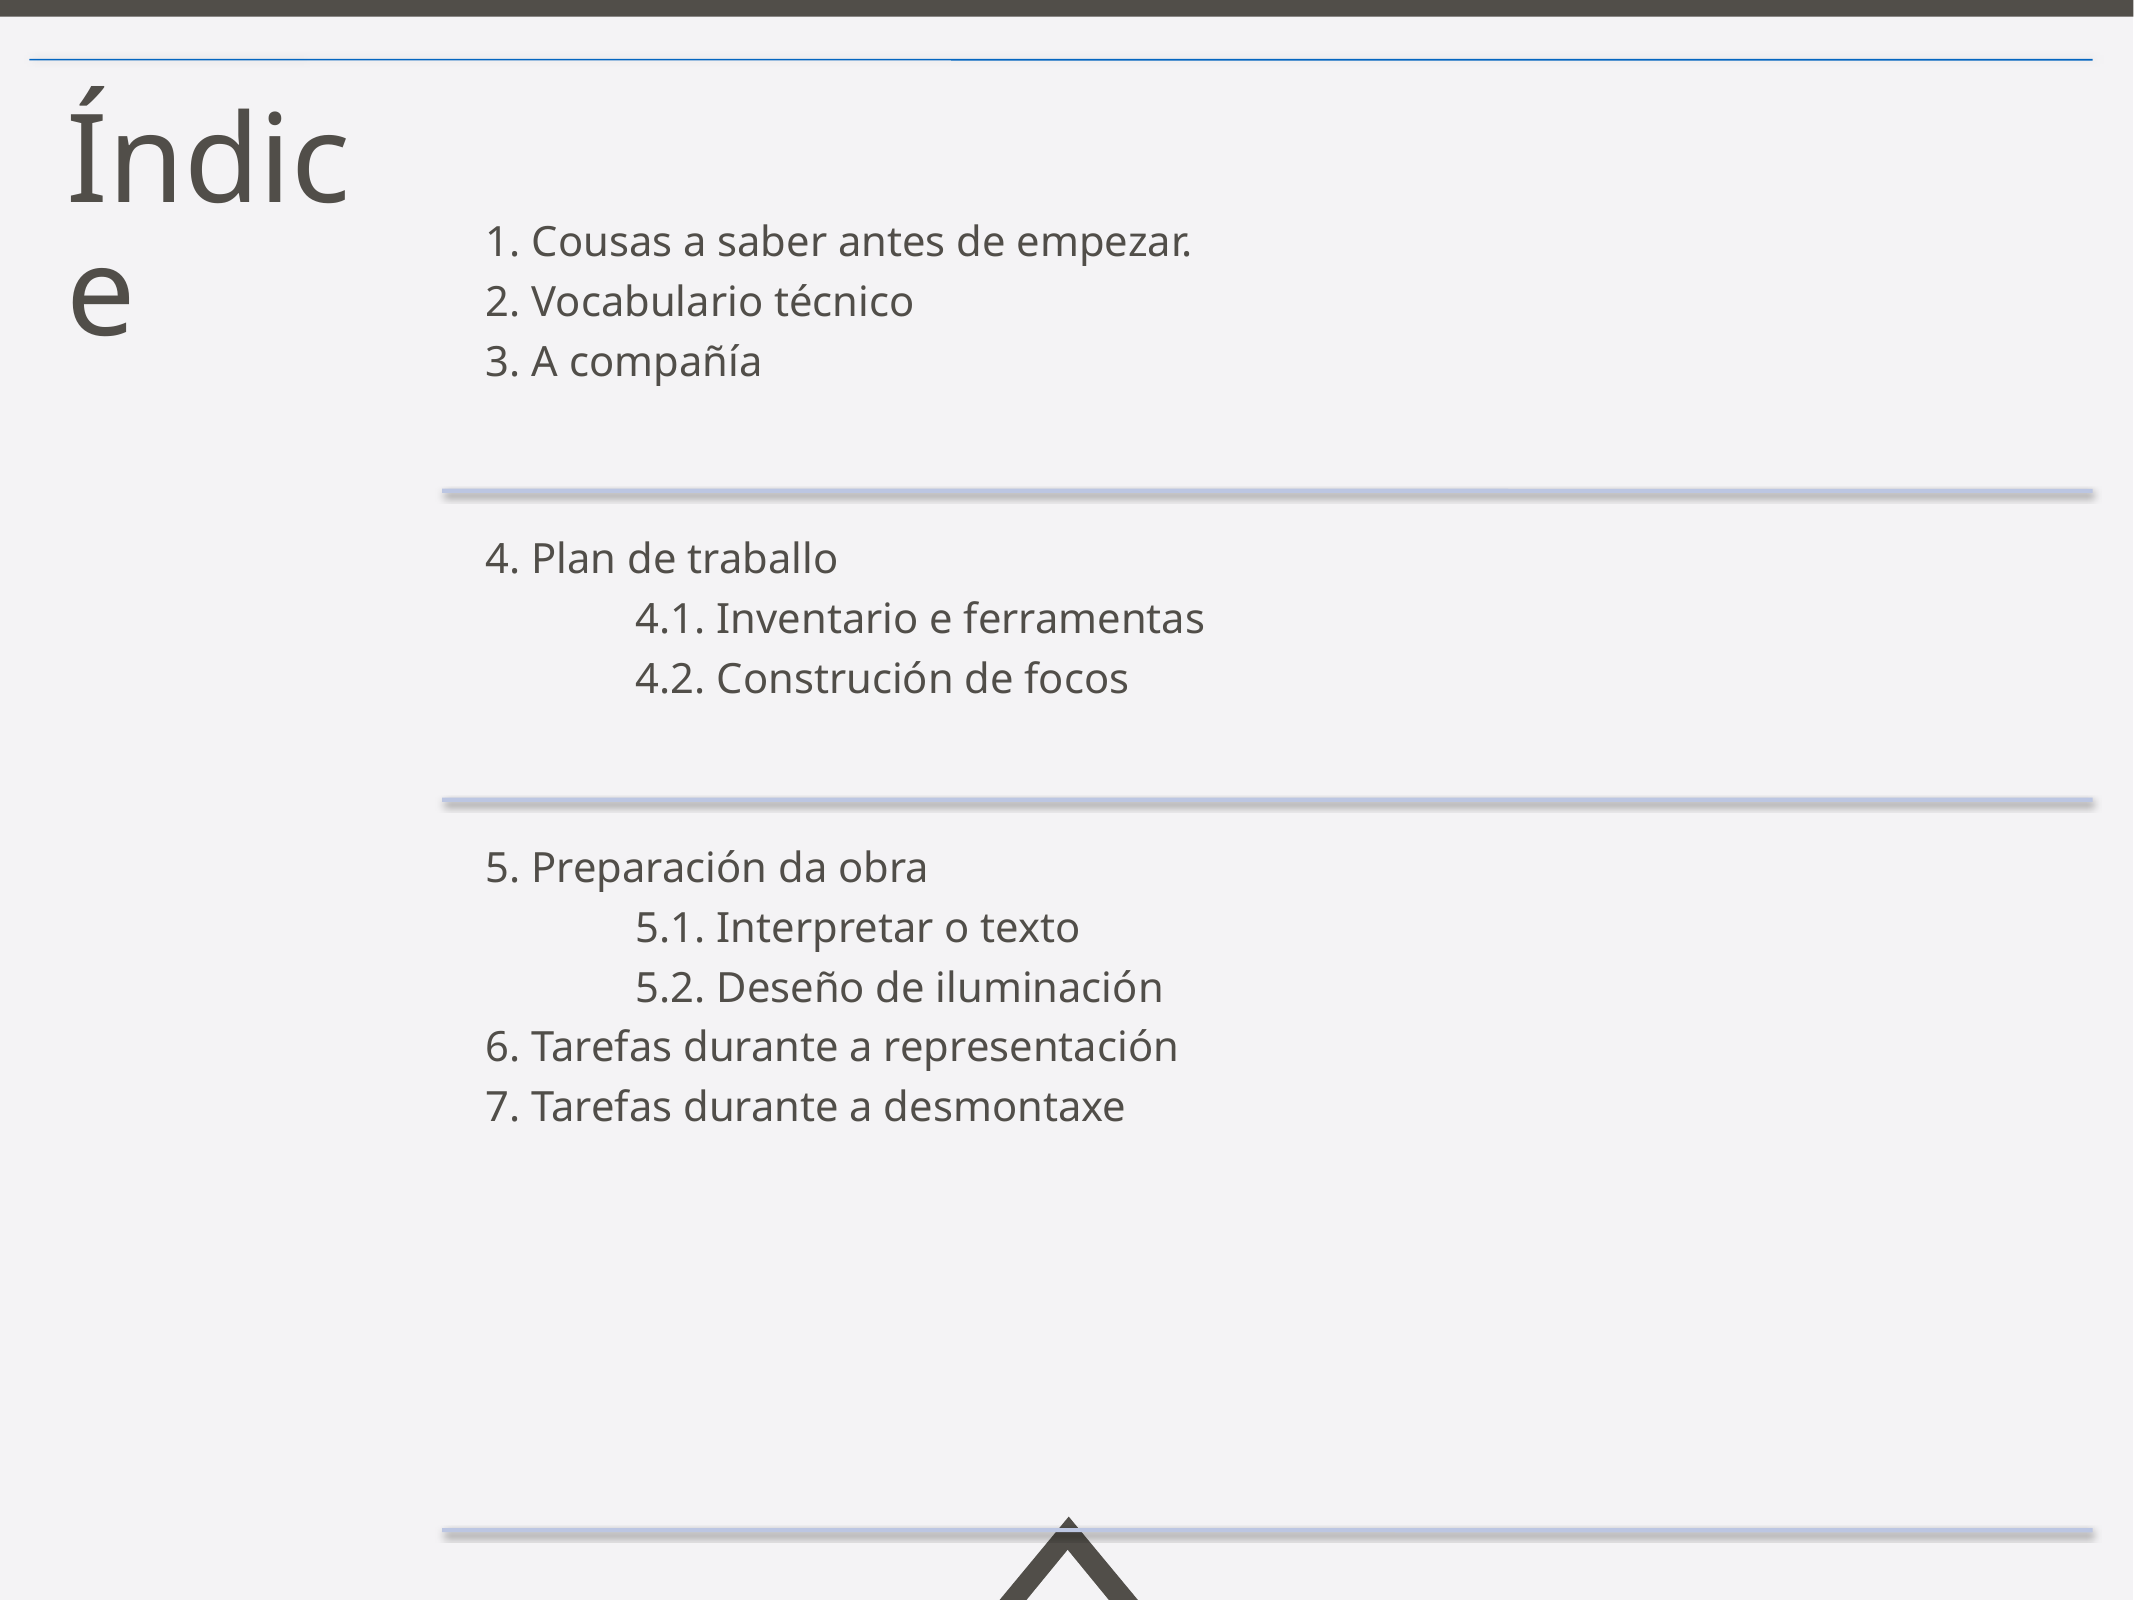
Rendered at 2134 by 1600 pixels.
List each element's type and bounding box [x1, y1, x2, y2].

text_box [29, 58, 2093, 1567]
